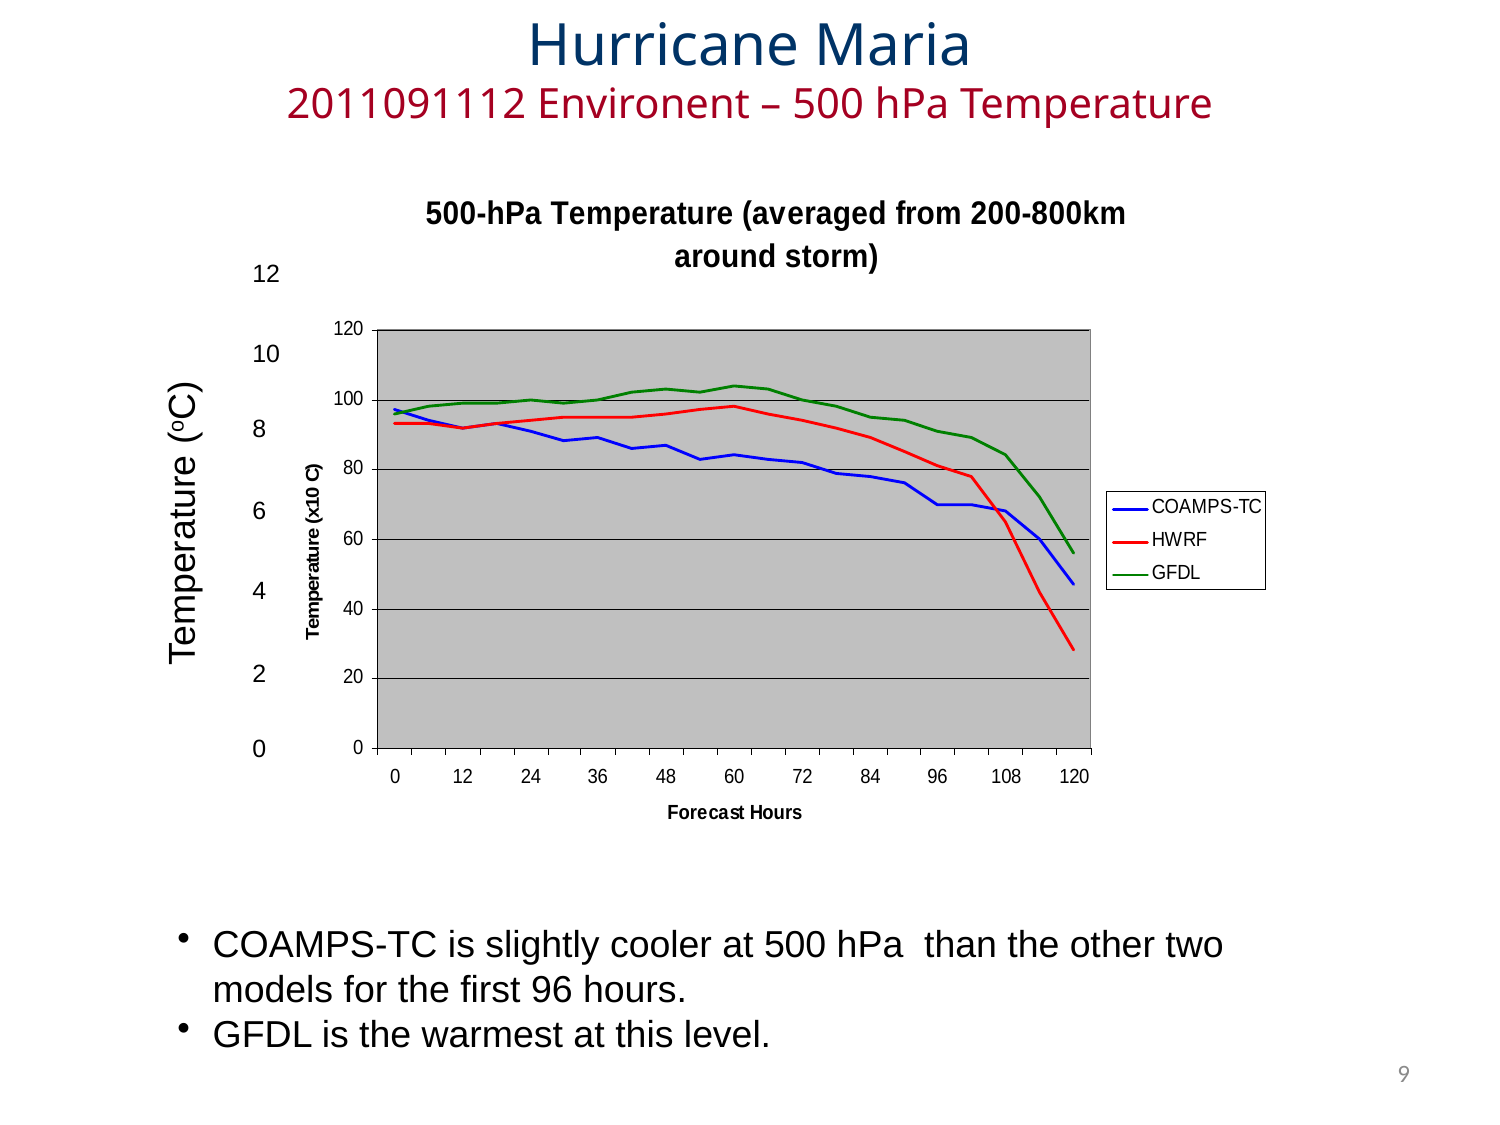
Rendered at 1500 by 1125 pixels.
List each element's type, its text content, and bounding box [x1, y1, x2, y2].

text_box 4 [237, 567, 269, 613]
text_box 0 [237, 725, 269, 770]
text_box Temperature (oC) [149, 366, 210, 681]
text_box 10 [237, 329, 269, 375]
text_box COAMPS-TC is slightly cooler at 500 hPa than the other two models for the first 96 hours. GFDL is the warmest at this level. [162, 912, 1300, 1063]
slide_number 9 [1074, 1042, 1425, 1103]
text_box 6 [237, 487, 269, 533]
text_box 8 [237, 404, 269, 450]
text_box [274, 162, 1280, 858]
text_box 2 [237, 650, 269, 695]
text_box Hurricane Maria 2011091112 Environent – 500 hPa Temperature [0, 0, 1500, 135]
text_box 12 [237, 249, 269, 295]
